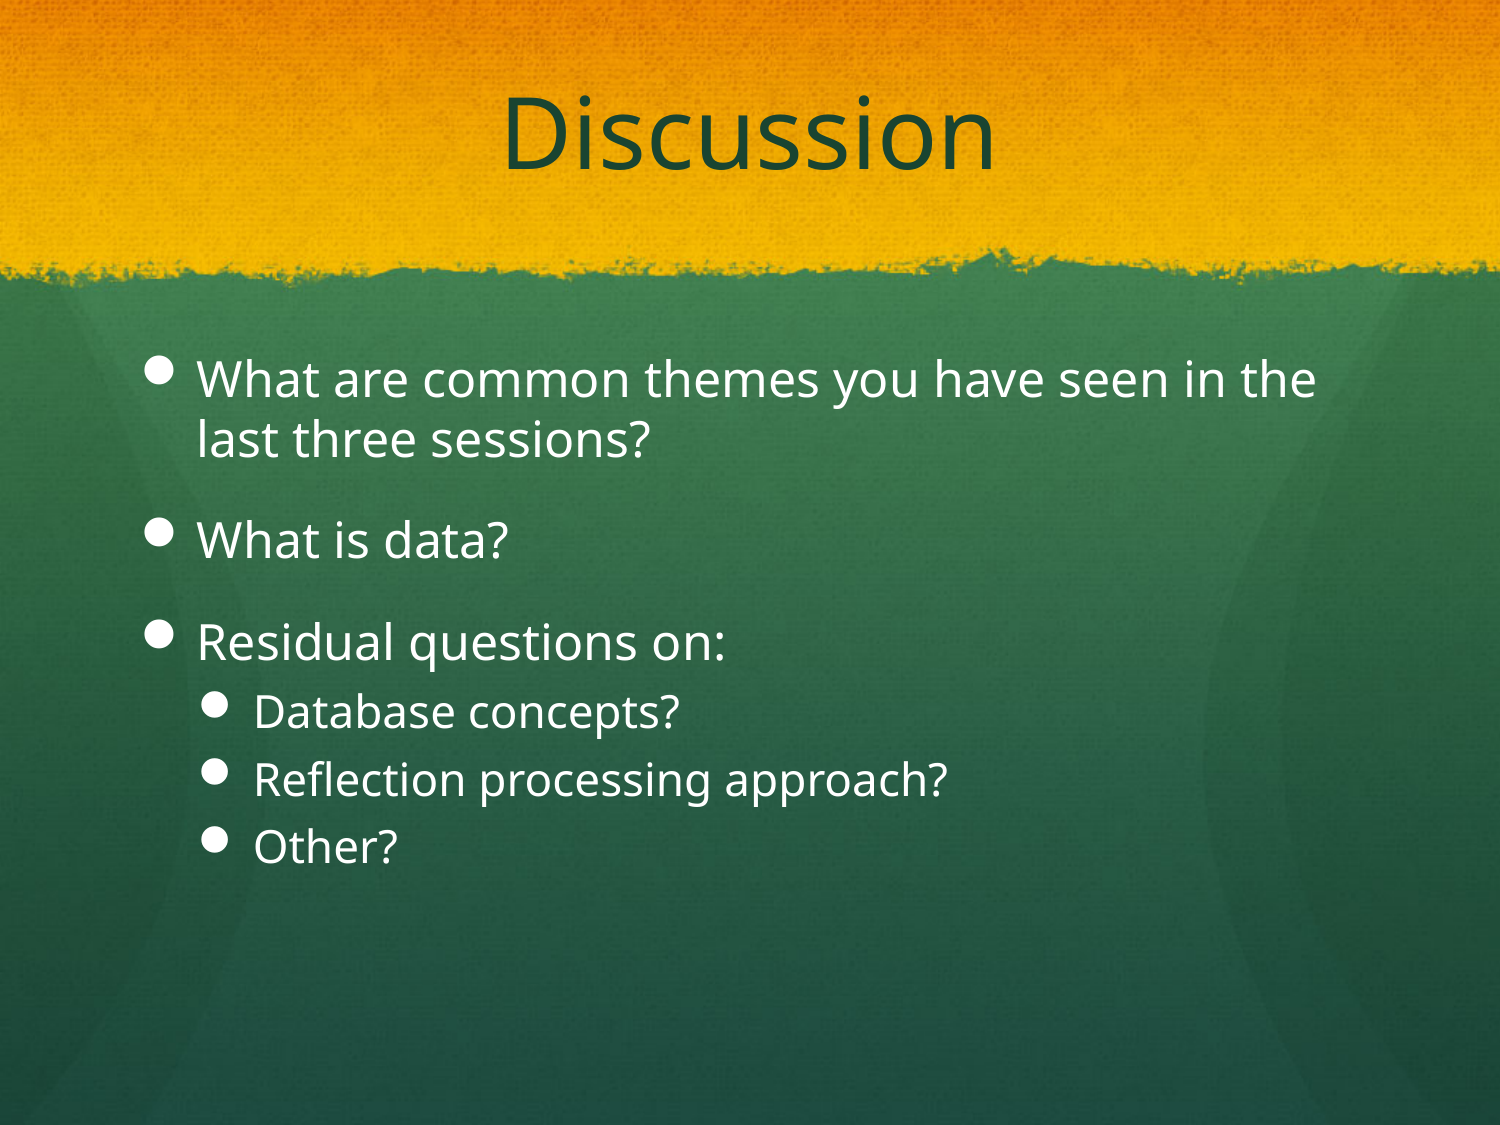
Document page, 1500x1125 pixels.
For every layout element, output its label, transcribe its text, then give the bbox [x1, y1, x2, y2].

title Discussion [125, 13, 1375, 246]
picture [0, 0, 1500, 1125]
list What are common themes you have seen in the last three sessions? What is data? Residual questions on: Database concepts? Reflection processing approach? Other? [125, 339, 1375, 1026]
